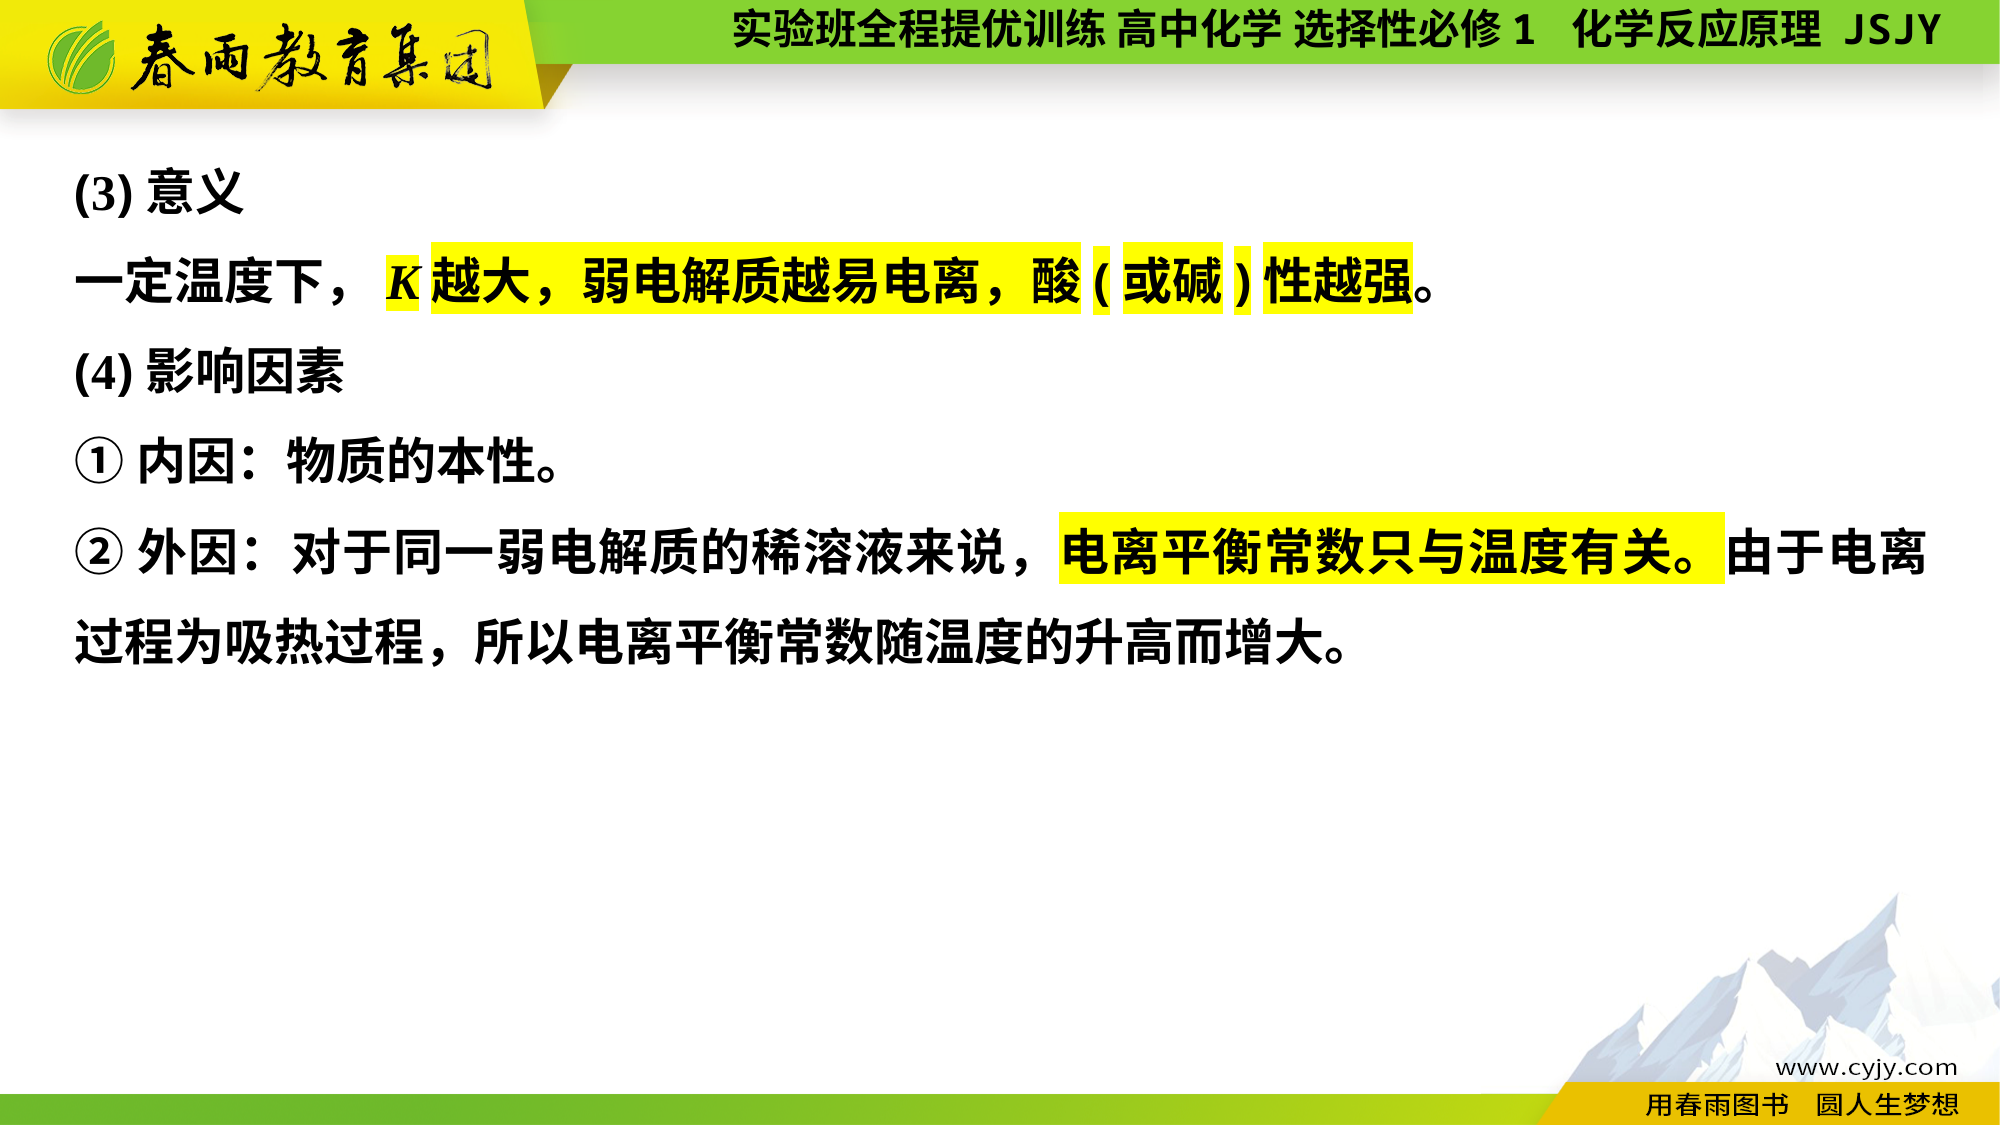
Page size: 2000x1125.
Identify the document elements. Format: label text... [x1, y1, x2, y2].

picture [0, 0, 2000, 1125]
list (3)意义 一定温度下，K越大，弱电解质越易电离，酸(或碱)性越强。 (4)影响因素 ①内因：物质的本性。 ②外因：对于同一弱电解质的稀溶液来说，电离平衡常数只与温度有关。由于电离过程为吸热过程，所以电离平衡常数随温度的升高而增大。 [59, 122, 1944, 683]
